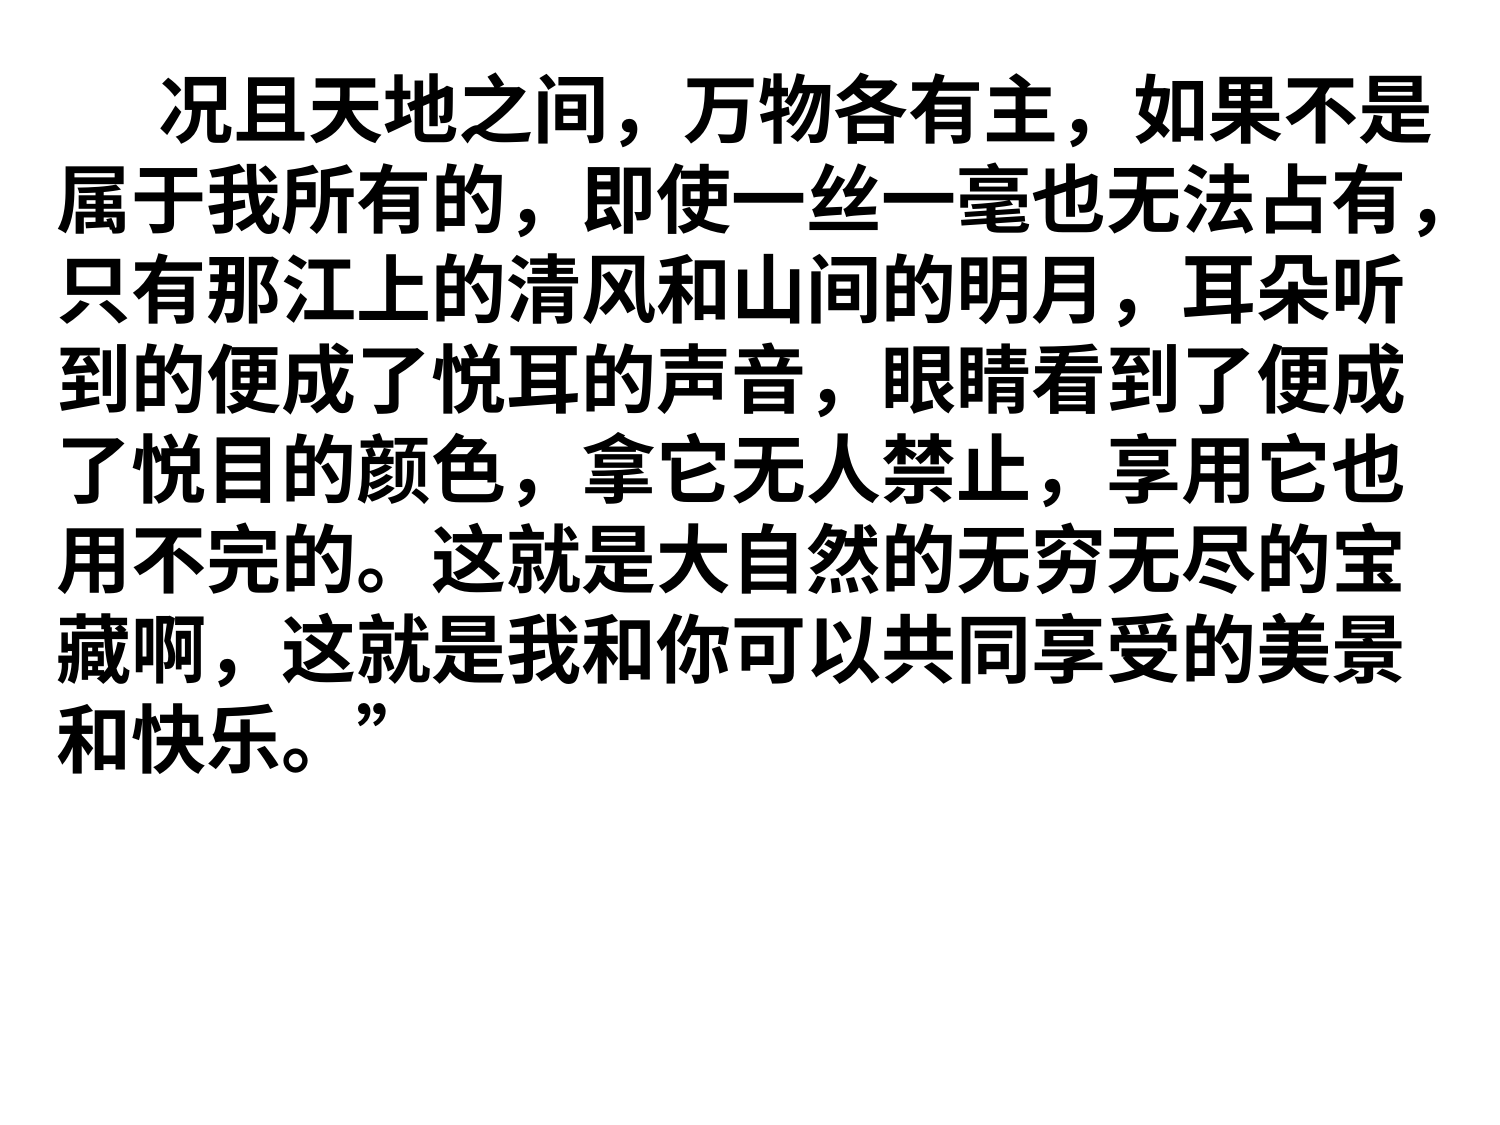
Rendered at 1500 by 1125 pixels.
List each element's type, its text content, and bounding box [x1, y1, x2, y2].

text_box 况且天地之间，万物各有主，如果不是属于我所有的，即使一丝一毫也无法占有，只有那江上的清风和山间的明月，耳朵听到的便成了悦耳的声音，眼睛看到了便成了悦目的颜色，拿它无人禁止，享用它也用不完的。这就是大自然的无穷无尽的宝藏啊，这就是我和你可以共同享受的美景和快乐。” [41, 54, 1459, 790]
